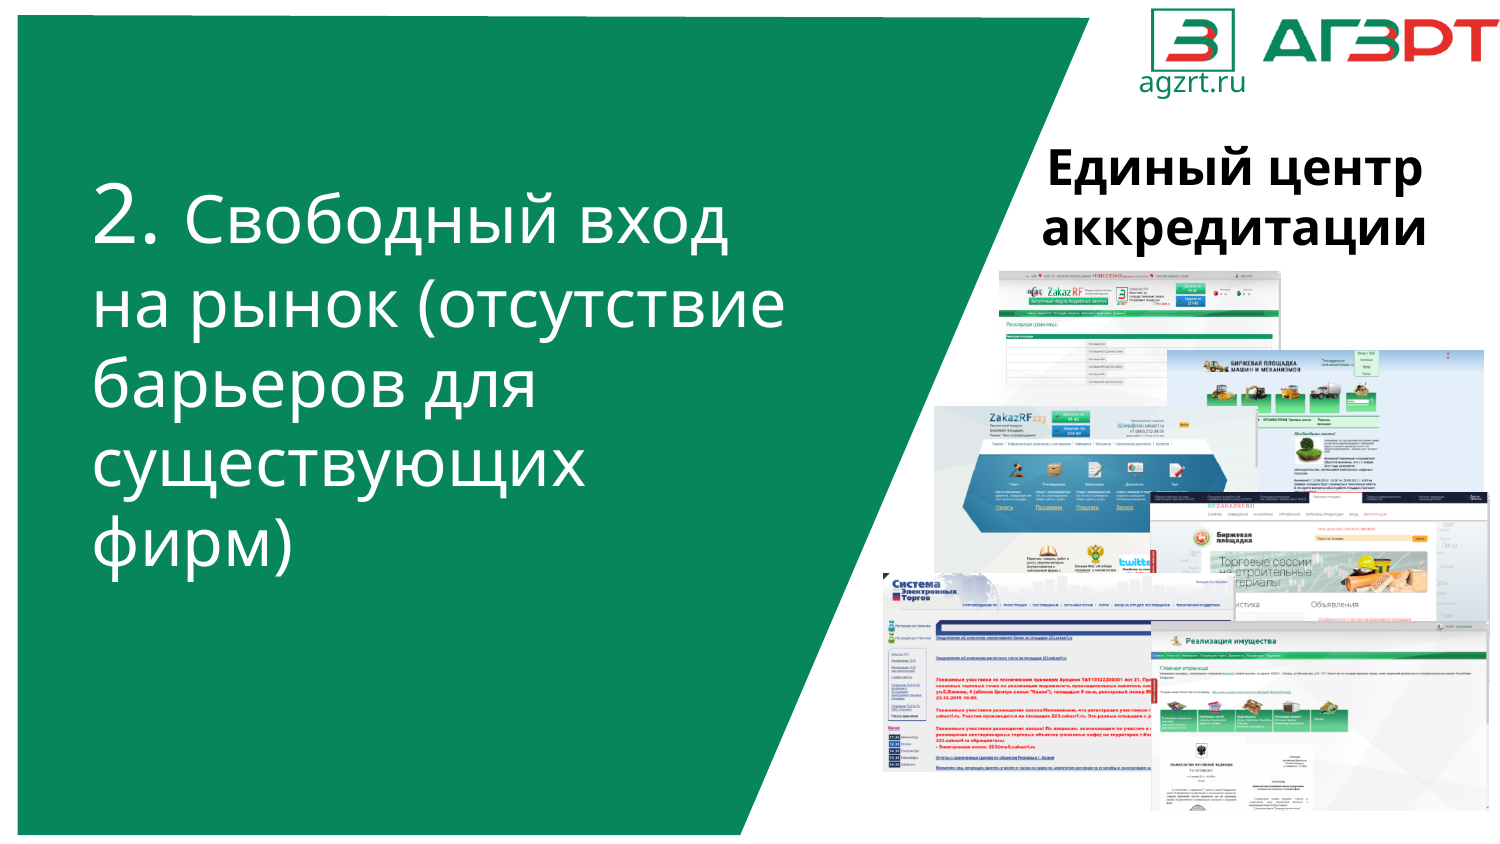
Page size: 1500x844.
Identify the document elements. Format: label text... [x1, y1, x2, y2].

text_box [925, 780, 1437, 822]
text_box Единый центр аккредитации [988, 127, 1498, 263]
text_box agzrt.ru [1123, 55, 1262, 106]
text_box [15, 12, 1092, 838]
picture [0, 1, 1500, 844]
text_box 2. Свободный вход на рынок (отсутствие барьеров для существующих фирм) [76, 152, 821, 632]
